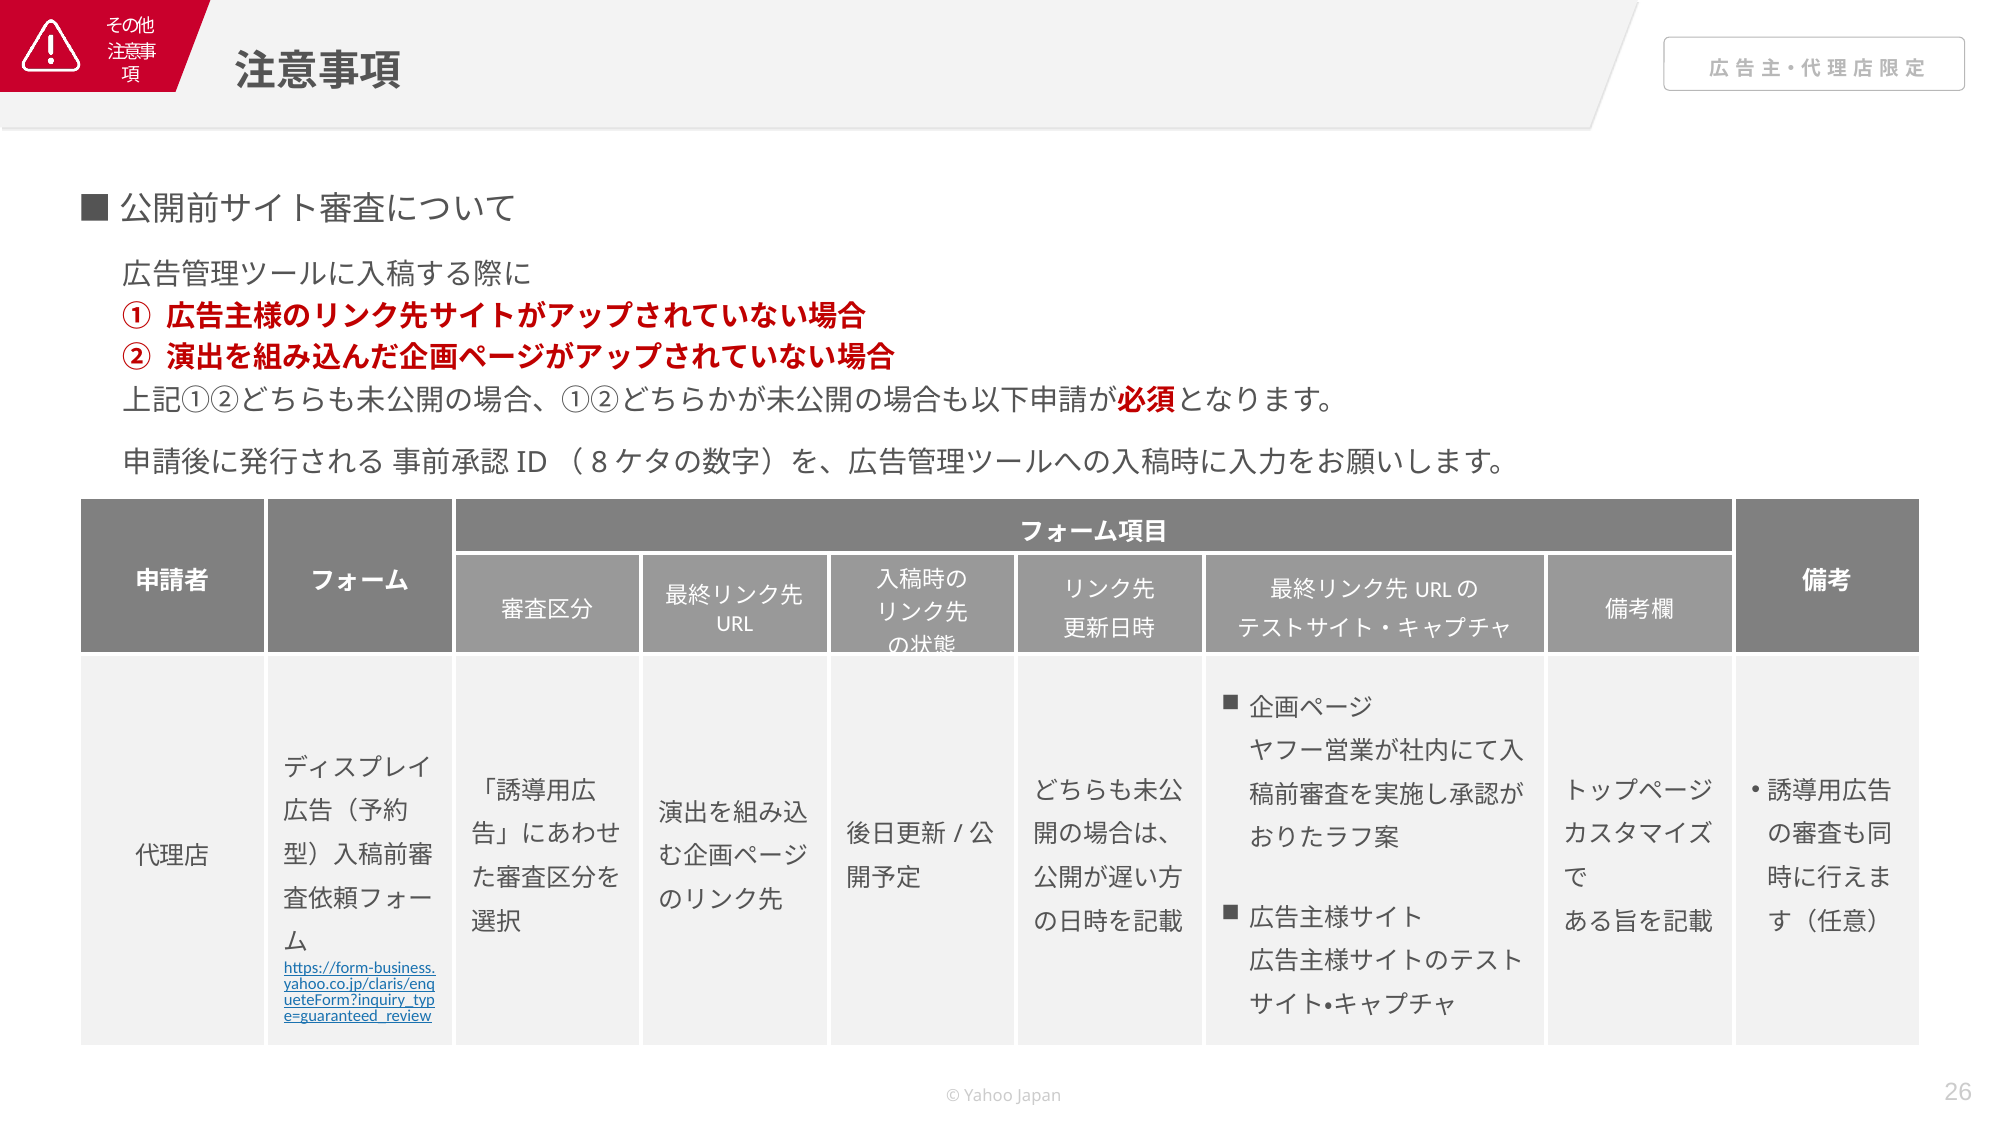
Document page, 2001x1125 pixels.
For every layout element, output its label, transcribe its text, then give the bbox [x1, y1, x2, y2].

list その他 注意事項 [98, 12, 170, 81]
table_cell 後日更新/公開予定 [831, 656, 1014, 1045]
table_cell 備考欄 [1548, 555, 1732, 652]
table_cell 「誘導用広告」にあわせた審査区分を選択 [456, 656, 639, 1045]
table_cell 最終リンク先URLの テストサイト・キャプチャ [1206, 555, 1544, 652]
table_cell 誘導用広告の審査も同時に行えます（任意） [1736, 656, 1919, 1045]
table_cell 最終リンク先 URL [643, 555, 827, 652]
table_header フォーム [268, 499, 452, 652]
table_cell 入稿時の リンク先 の状態 [831, 555, 1014, 652]
table_header 申請者 [81, 499, 264, 652]
table_cell ディスプレイ広告（予約型）入稿前審査依頼フォーム https://form-business.yahoo.co.jp/claris/enqueteForm?inquiry_type=guaranteed_review [268, 656, 452, 1045]
table_cell 演出を組み込む企画ページのリンク先 [643, 656, 827, 1045]
picture [16, 12, 84, 80]
text_box ■公開前サイト審査について 広告管理ツールに入稿する際に ① 広告主様のリンク先サイトがアップされていない場合 ② 演出を組み込んだ企画ページがアップされていない場合 上記①②どちらも未公開の場合、①②どちらかが未公開の場合も以下申請が必須となります。 申請後に発行される 事前承認ID（8ケタの数字）を、広告管理ツールへの入稿時に入力をお願いします。 [78, 179, 1922, 479]
table_cell 審査区分 [456, 555, 639, 652]
table_cell 代理店 [81, 656, 264, 1045]
table_cell トップページカスタマイズで ある旨を記載 [1548, 656, 1732, 1045]
table_cell リンク先 更新日時 [1018, 555, 1202, 652]
table_header 備考 [1736, 499, 1919, 652]
table_header フォーム項目 [456, 499, 1732, 551]
table_cell どちらも未公開の場合は、 公開が遅い方の日時を記載 [1018, 656, 1202, 1045]
table_cell 企画ページ ヤフー営業が社内にて入稿前審査を実施し承認がおりたラフ案 広告主様サイト 広告主様サイトのテストサイト・キャプチャ [1206, 656, 1544, 1045]
list 注意事項 [234, 41, 1570, 97]
